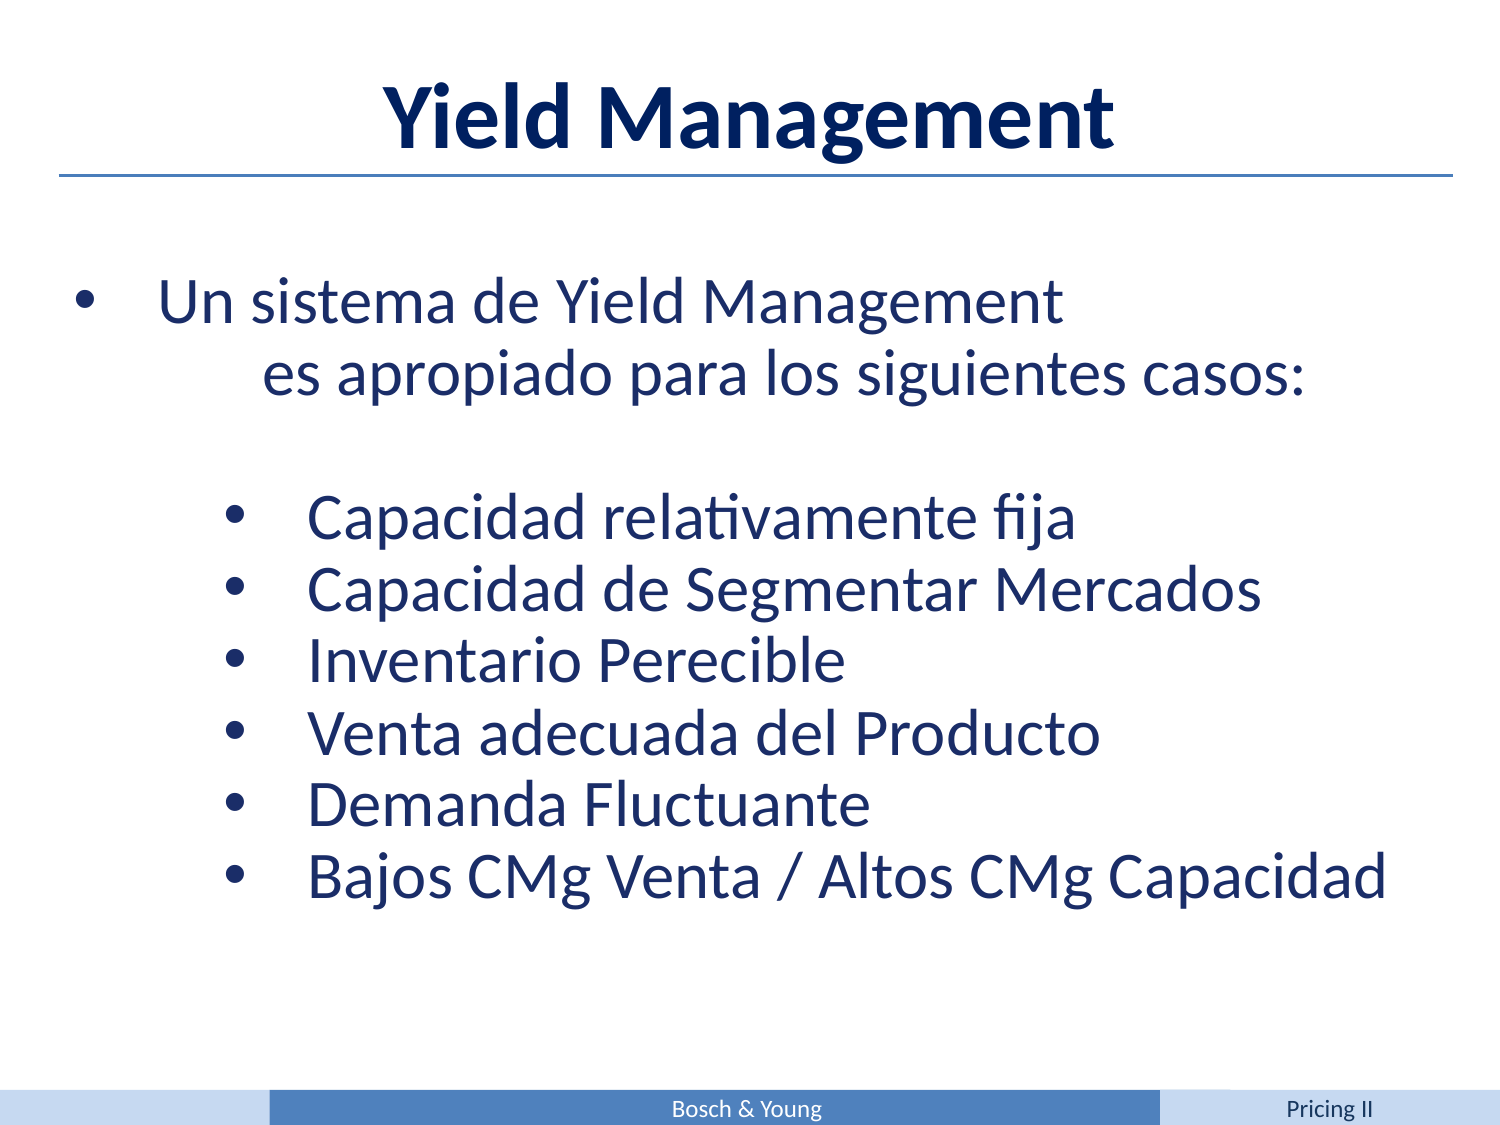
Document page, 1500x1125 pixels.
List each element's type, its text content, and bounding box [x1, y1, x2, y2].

text_box Yield Management [35, 47, 1465, 175]
text_box Un sistema de Yield Management es apropiado para los siguientes casos: Capacidad relativamente fija Capacidad de Segmentar Mercados Inventario Perecible Venta adecuada del Producto Demanda Fluctuante Bajos CMg Venta / Altos CMg Capacidad [58, 258, 1418, 988]
text_box Bosch & Young [272, 1088, 1158, 1125]
text_box [0, 1088, 272, 1125]
text_box Pricing II [1158, 1088, 1500, 1125]
